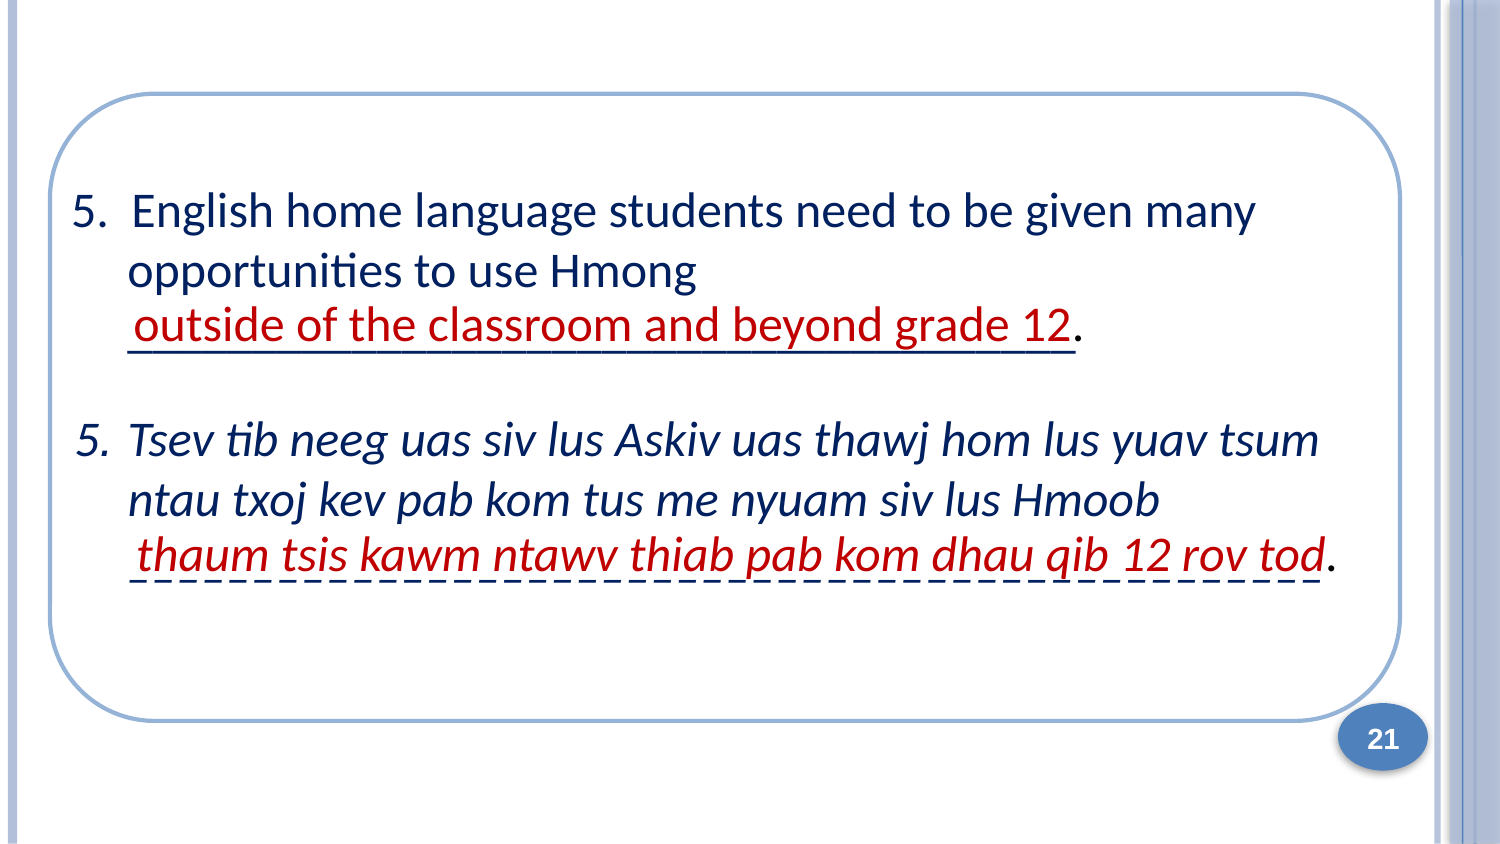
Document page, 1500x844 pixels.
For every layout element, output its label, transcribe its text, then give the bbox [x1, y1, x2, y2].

text_box outside of the classroom and beyond grade 12. [118, 284, 1100, 359]
text_box 5. Tsev tib neeg uas siv lus Askiv uas thawj hom lus yuav tsum ntau txoj kev pab kom tus me nyuam siv lus Hmoob ________________________________________________ [45, 399, 1365, 654]
text_box thaum tsis kawm ntawv thiab pab kom dhau qib 12 rov tod. [121, 514, 1354, 590]
text_box 5. English home language students need to be given many opportunities to use Hmong ______________________________________ [56, 170, 1375, 365]
text_box . Research shows that all DLI children – regdless of home language –_______. La investigación muestra que todos los niños de DLI, independientemente del idioma que se hable en casa, _______. . Research shows that all DLI children – regardless of home language –_______. La investigación muestra que todos los niños de DLI, independientemente del idioma que se hable en casa, _______. [47, 91, 1403, 723]
slide_number 21 [1333, 705, 1434, 770]
